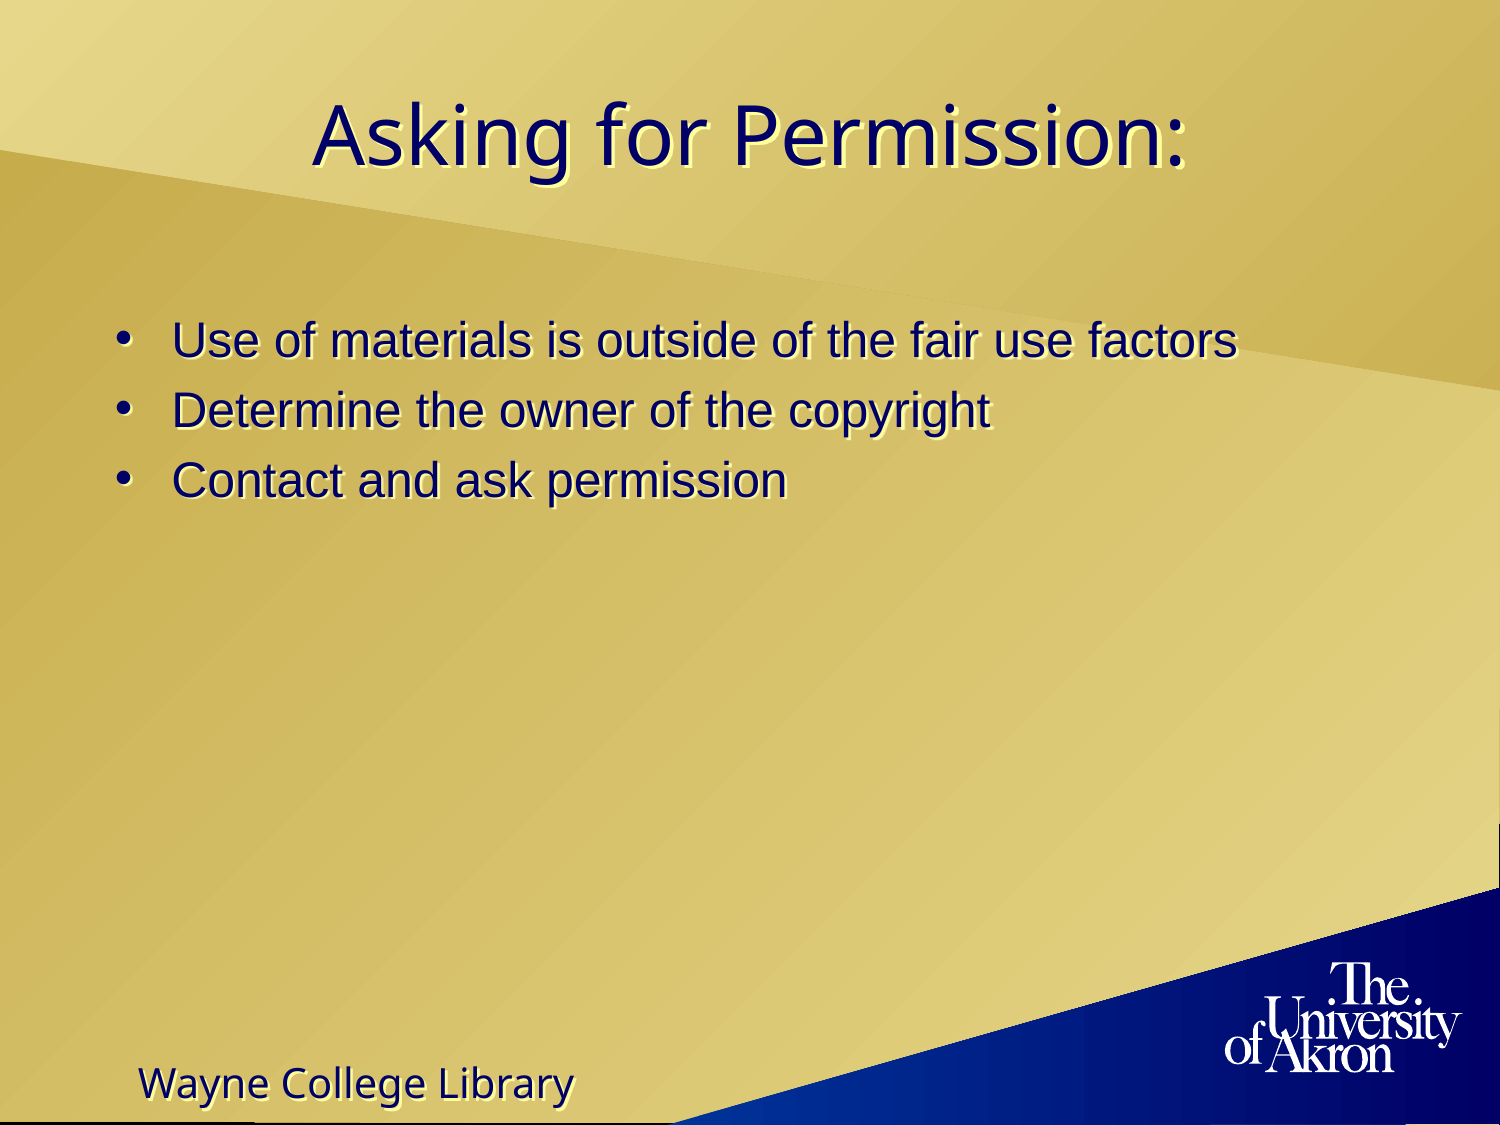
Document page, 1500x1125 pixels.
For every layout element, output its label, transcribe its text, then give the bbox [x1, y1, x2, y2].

text_box Wayne College Library [0, 1049, 713, 1125]
list Use of materials is outside of the fair use factors Determine the owner of the copyright Contact and ask permission [99, 299, 1438, 913]
title Asking for Permission: [0, 74, 1500, 213]
